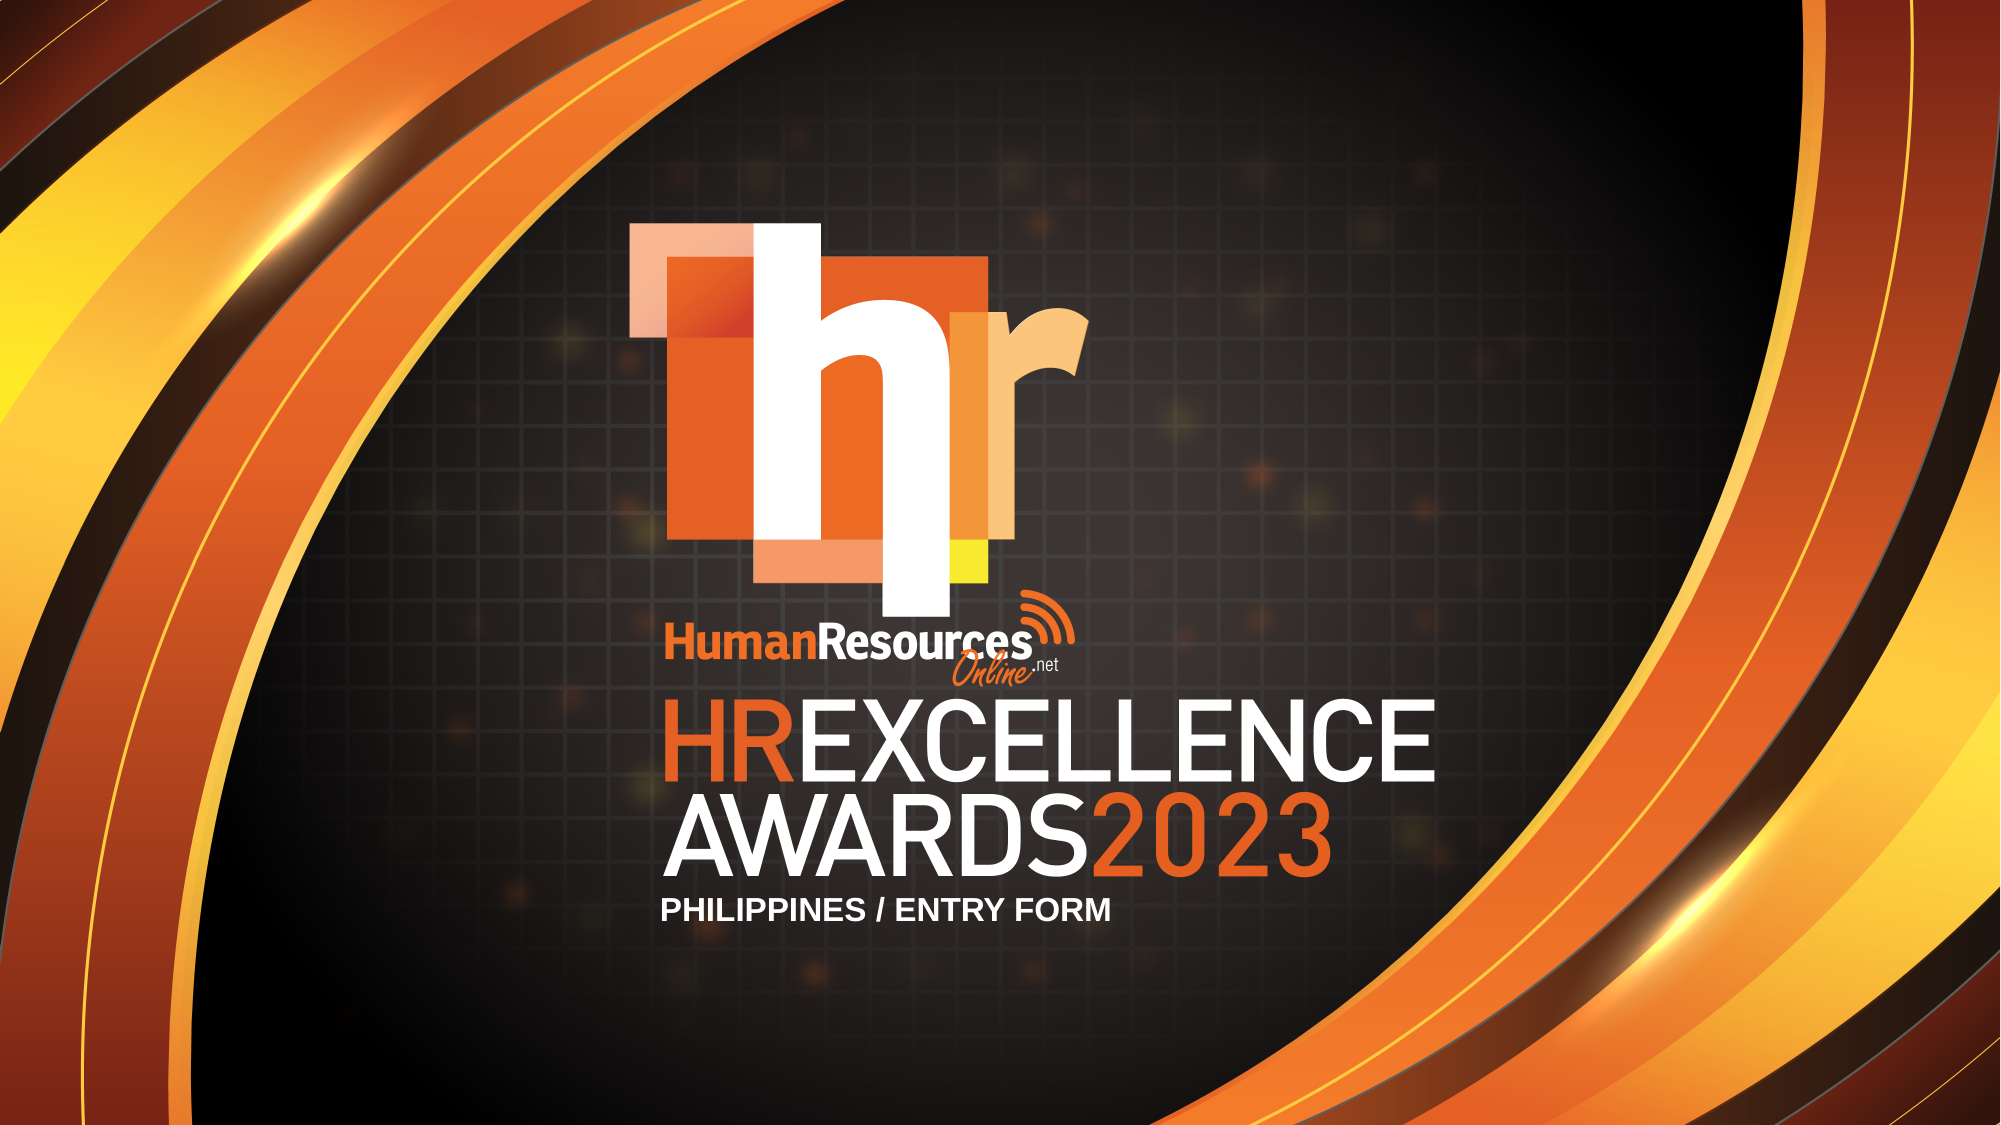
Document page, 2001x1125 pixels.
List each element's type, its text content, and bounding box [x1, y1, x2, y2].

text_box PHILIPPINES / ENTRY FORM [644, 881, 1732, 936]
picture [0, 0, 2001, 1125]
